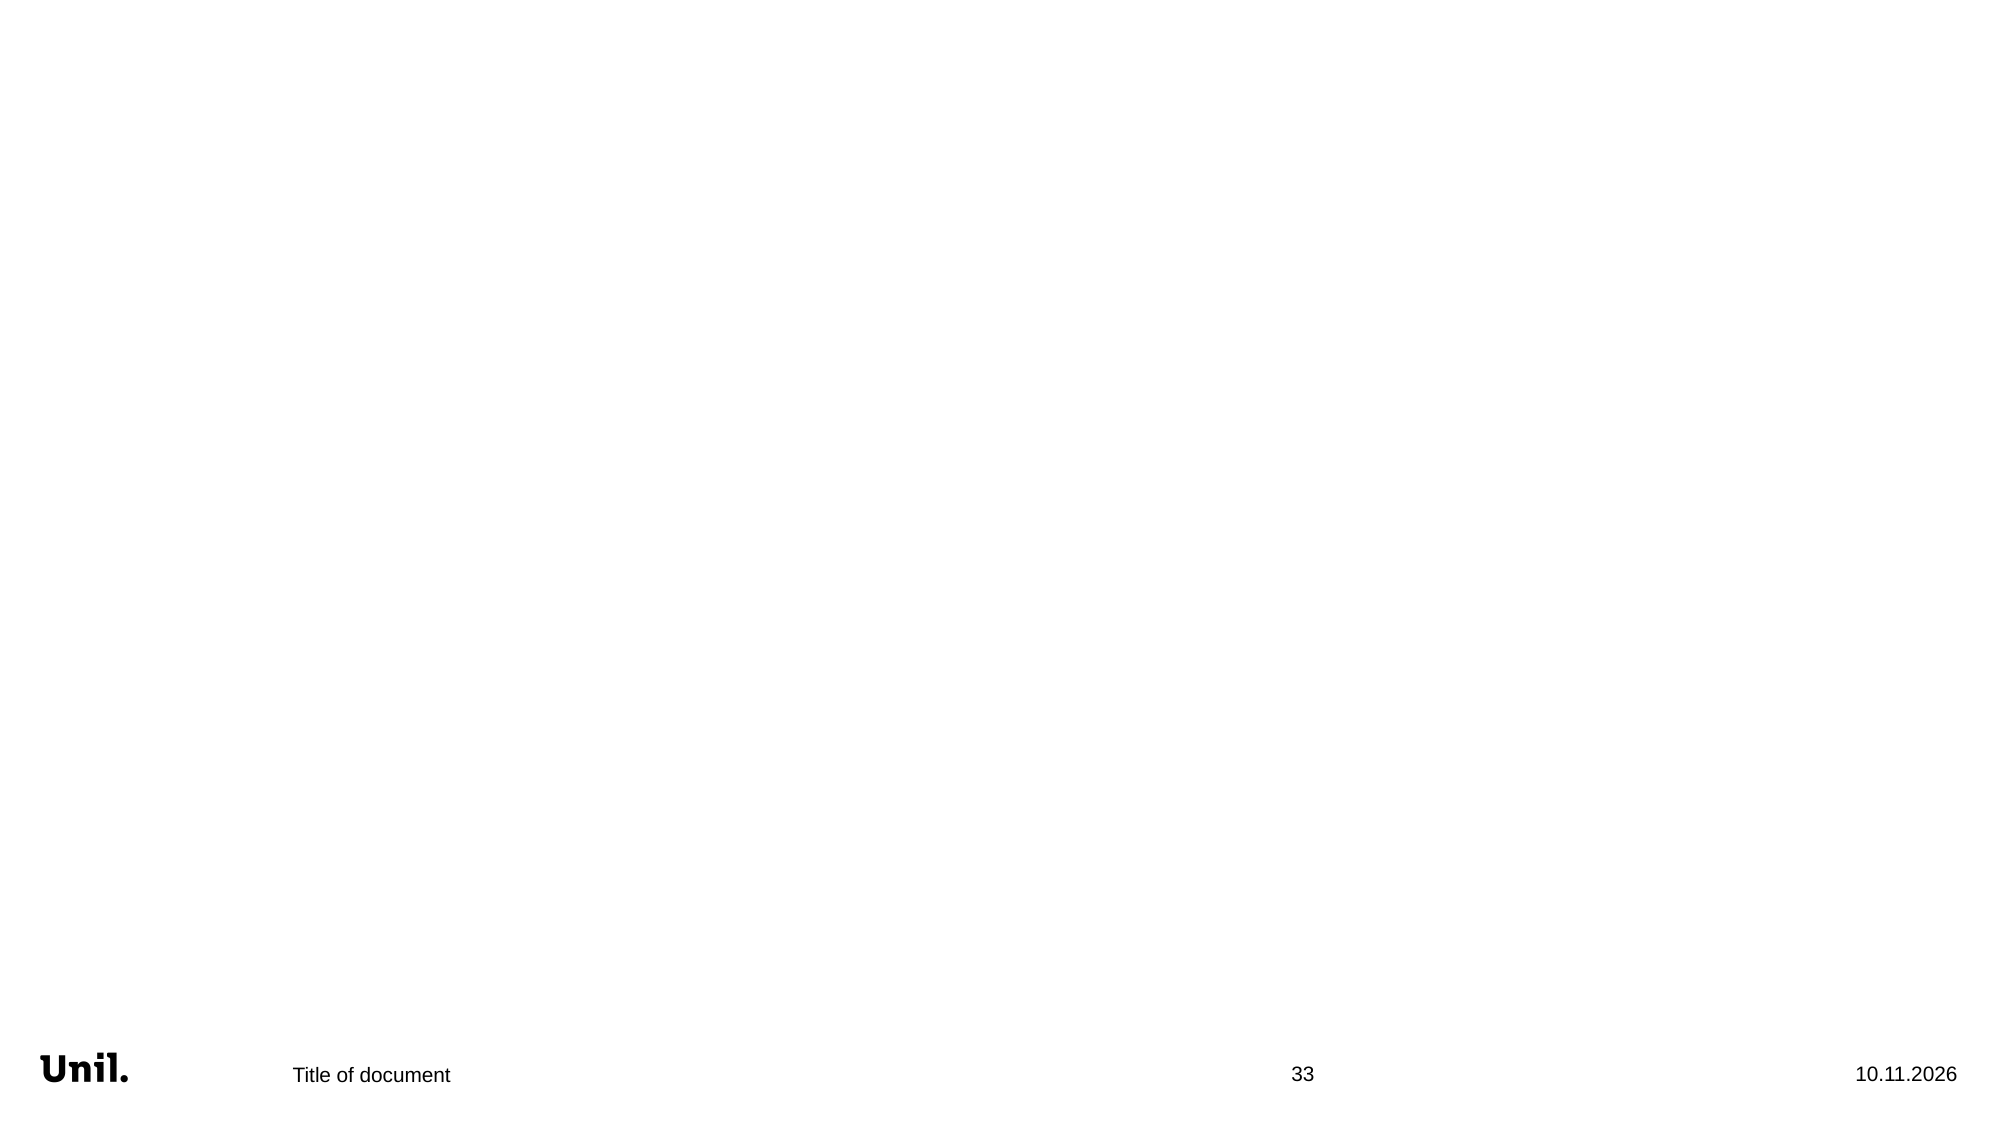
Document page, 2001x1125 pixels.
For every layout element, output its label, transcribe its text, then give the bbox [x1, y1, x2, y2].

slide_number 33 [1250, 1037, 1355, 1086]
picture [27, 1042, 141, 1095]
footer Title of document [292, 1011, 1048, 1087]
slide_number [1789, 1026, 1958, 1086]
